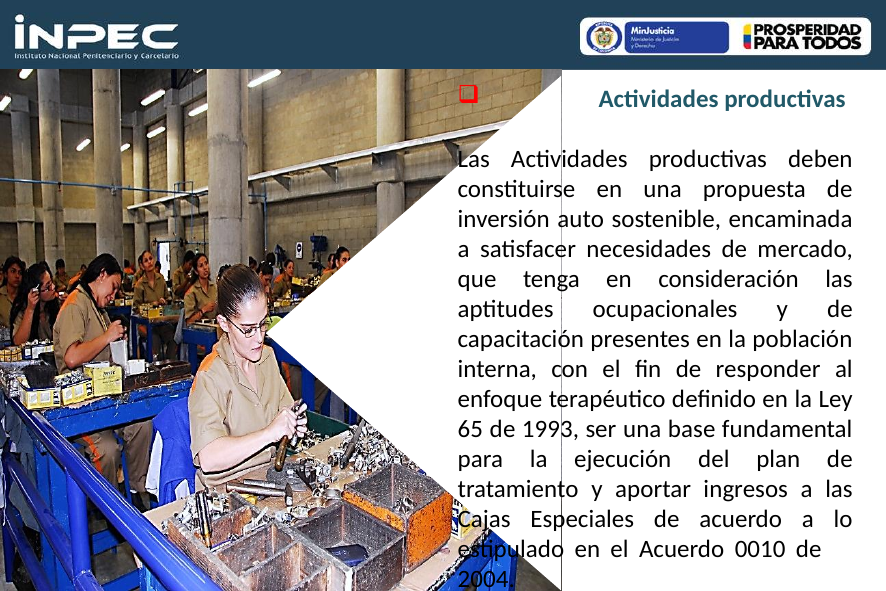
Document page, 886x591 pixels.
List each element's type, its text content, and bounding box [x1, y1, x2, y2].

picture [0, 0, 886, 68]
picture [0, 69, 562, 591]
text_box Actividades productivas Las Actividades productivas deben constituirse en una propuesta de inversión auto sostenible, encaminada a satisfacer necesidades de mercado, que tenga en consideración las aptitudes ocupacionales y de capacitación presentes en la población interna, con el fin de responder al enfoque terapéutico definido en la Ley 65 de 1993, ser una base fundamental para la ejecución del plan de tratamiento y aportar ingresos a las Cajas Especiales de acuerdo a lo estipulado en el Acuerdo 0010 de 2004. [565, 75, 869, 591]
text_box [559, 68, 886, 591]
